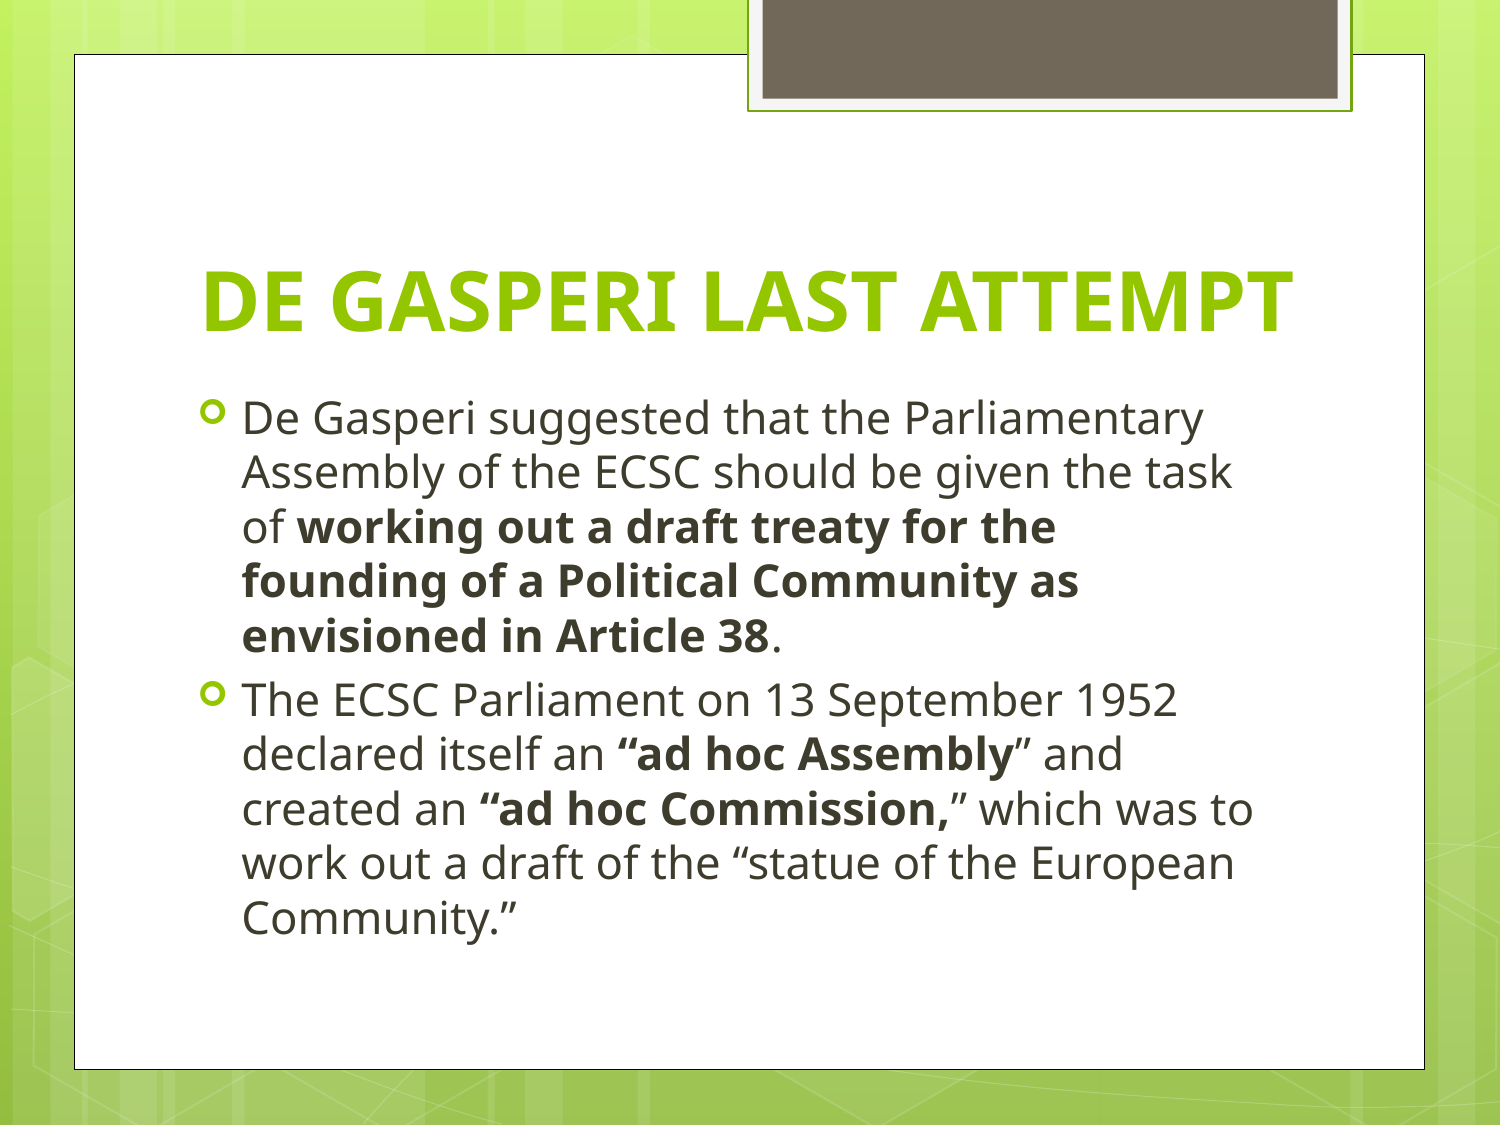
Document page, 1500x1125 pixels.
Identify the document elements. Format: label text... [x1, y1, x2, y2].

title DE GASPERI LAST ATTEMPT [171, 168, 1324, 357]
list De Gasperi suggested that the Parliamentary Assembly of the ECSC should be given the task of working out a draft treaty for the founding of a Political Community as envisioned in Article 38. The ECSC Parliament on 13 September 1952 declared itself an “ad hoc Assembly” and created an “ad hoc Commission,” which was to work out a draft of the “statue of the European Community.” [171, 381, 1283, 957]
